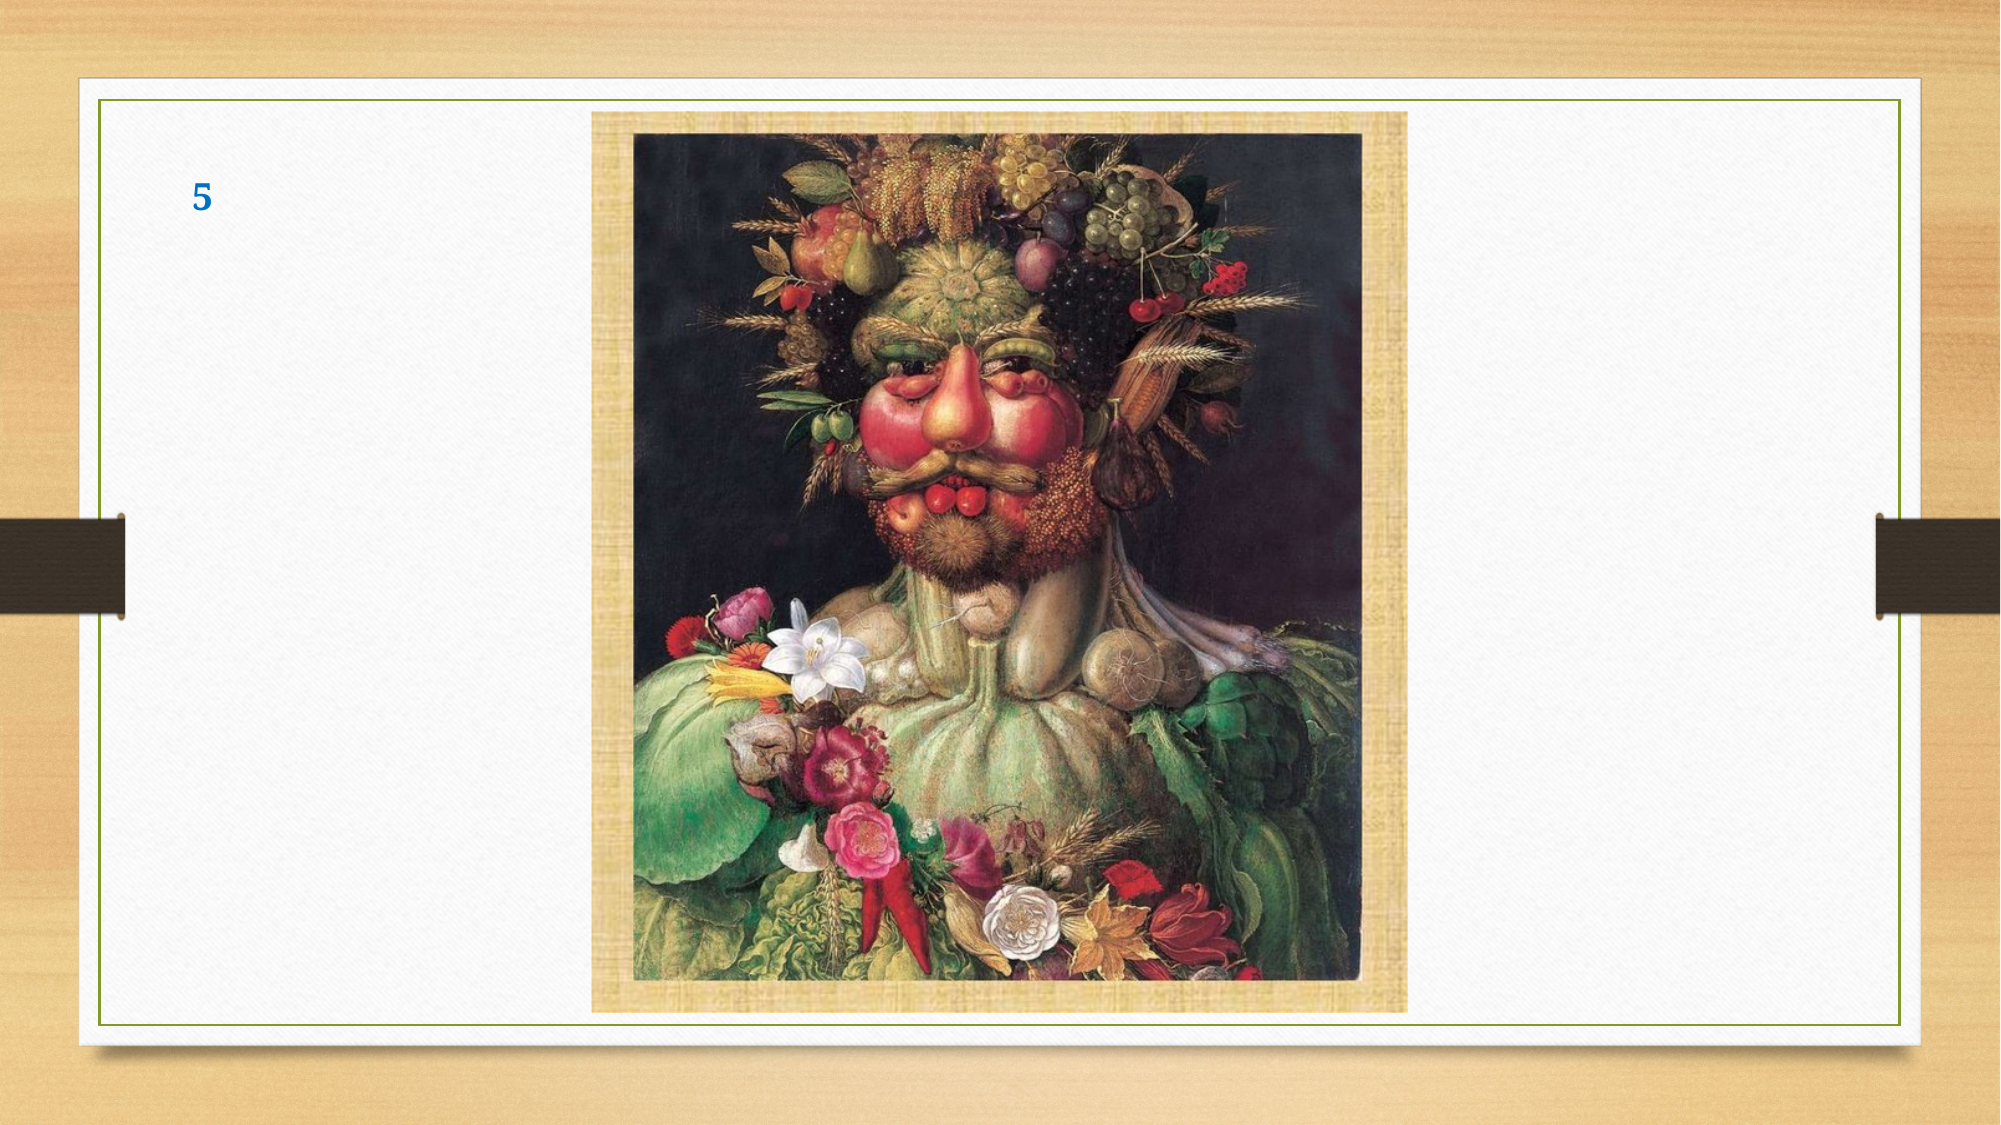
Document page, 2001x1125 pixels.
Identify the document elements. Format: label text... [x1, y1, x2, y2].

text_box 5 [177, 165, 244, 226]
picture [0, 0, 2001, 1125]
